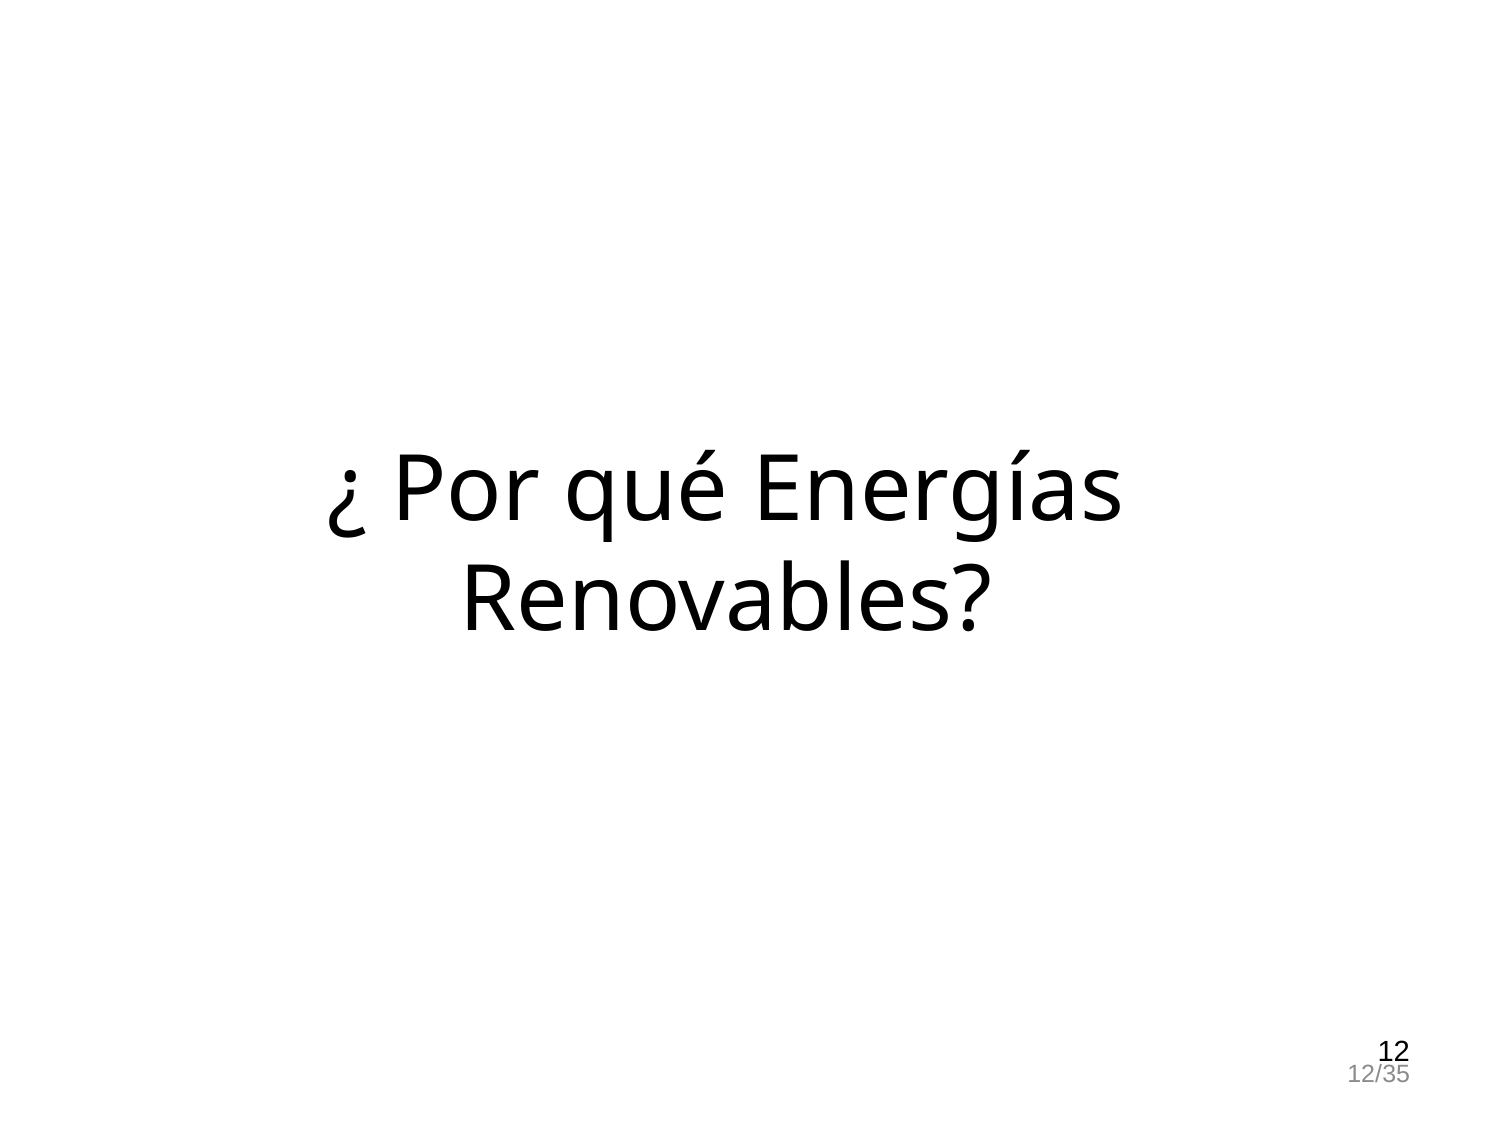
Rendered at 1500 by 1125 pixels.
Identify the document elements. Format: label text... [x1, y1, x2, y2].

text_box ¿ Por qué Energías Renovables? [105, 421, 1348, 657]
slide_number 12 [1074, 1024, 1426, 1103]
